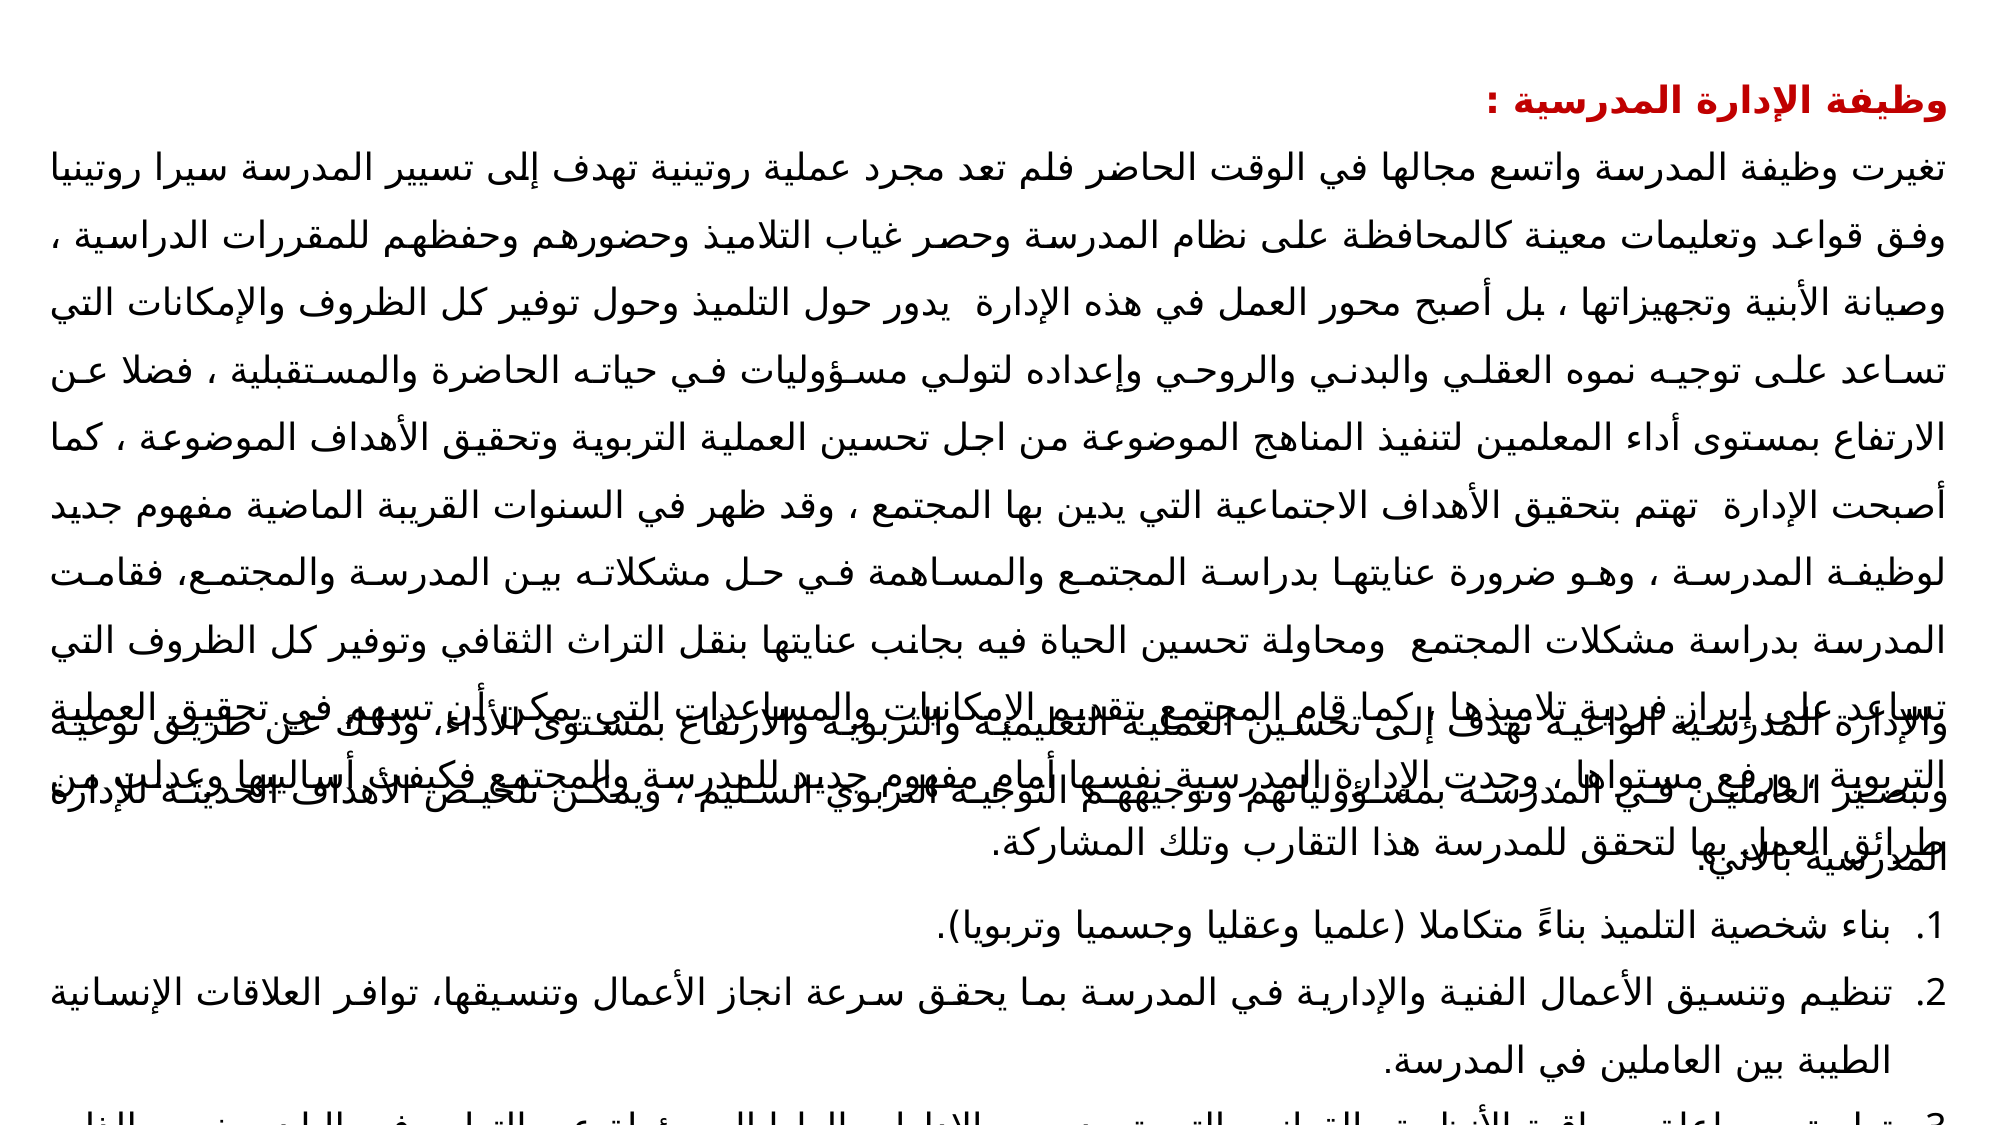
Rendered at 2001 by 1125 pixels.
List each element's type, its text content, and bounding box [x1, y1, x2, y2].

text_box والإدارة المدرسية الواعية تهدف إلى تحسين العملية التعليمية والتربوية والارتفاع بمستوى الأداء، وذلك عن طريق توعية وتبصير العاملين في المدرسة بمسؤولياتهم وتوجيههم التوجيه التربوي السليم ، ويمكن تلخيص الأهداف الحديثة للإدارة المدرسية بالاتي: بناء شخصية التلميذ بناءً متكاملا (علميا وعقليا وجسميا وتربويا). تنظيم وتنسيق الأعمال الفنية والإدارية في المدرسة بما يحقق سرعة انجاز الأعمال وتنسيقها، توافر العلاقات الإنسانية الطيبة بين العاملين في المدرسة. تطبيق ومراعاة ومراقبة الأنظمة والقوانين التي تصدر من الإدارات العليا المسؤولة عن التعليم في البلد ويخص بالذات الإدارة المدرسية. [34, 668, 1964, 1125]
text_box وظيفة الإدارة المدرسية : تغيرت وظيفة المدرسة واتسع مجالها في الوقت الحاضر فلم تعد مجرد عملية روتينية تهدف إلى تسيير المدرسة سيرا روتينيا وفق قواعد وتعليمات معينة كالمحافظة على نظام المدرسة وحصر غياب التلاميذ وحضورهم وحفظهم للمقررات الدراسية ، وصيانة الأبنية وتجهيزاتها ، بل أصبح محور العمل في هذه الإدارة يدور حول التلميذ وحول توفير كل الظروف والإمكانات التي تساعد على توجيه نموه العقلي والبدني والروحي وإعداده لتولي مسؤوليات في حياته الحاضرة والمستقبلية ، فضلا عن الارتفاع بمستوى أداء المعلمين لتنفيذ المناهج الموضوعة من اجل تحسين العملية التربوية وتحقيق الأهداف الموضوعة ، كما أصبحت الإدارة تهتم بتحقيق الأهداف الاجتماعية التي يدين بها المجتمع ، وقد ظهر في السنوات القريبة الماضية مفهوم جديد لوظيفة المدرسة ، وهو ضرورة عنايتها بدراسة المجتمع والمساهمة في حل مشكلاته بين المدرسة والمجتمع، فقامت المدرسة بدراسة مشكلات المجتمع ومحاولة تحسين الحياة فيه بجانب عنايتها بنقل التراث الثقافي وتوفير كل الظروف التي تساعد على إبراز فردية تلاميذها ، كما قام المجتمع بتقديم الإمكانيات والمساعدات التي يمكن أن تسهم في تحقيق العملية التربوية ، ورفع مستواها ، وجدت الإدارة المدرسية نفسها أمام مفهوم جديد للمدرسة والمجتمع فكيفت أساليبها وعدلت من طرائق العمل بها لتحقق للمدرسة هذا التقارب وتلك المشاركة. [34, 45, 1964, 668]
